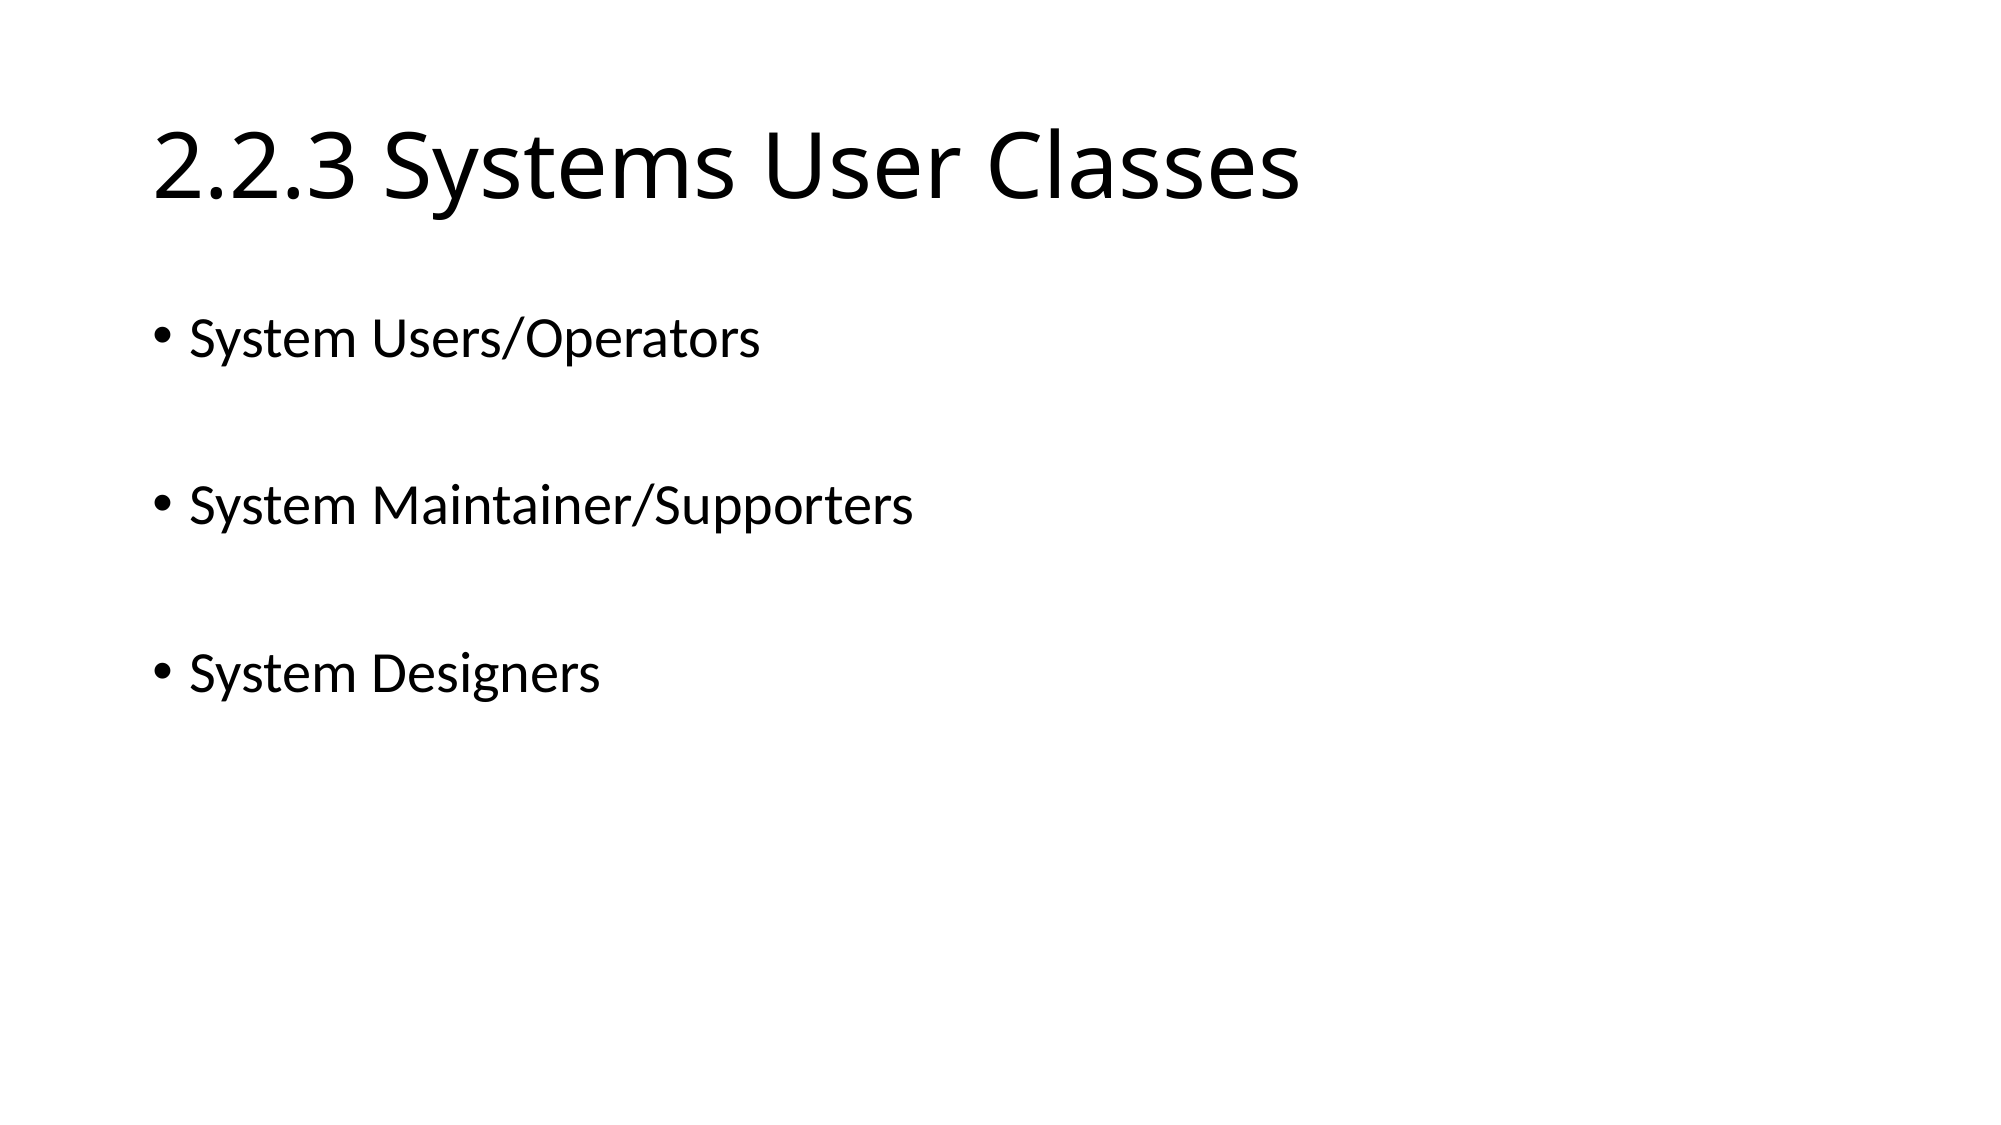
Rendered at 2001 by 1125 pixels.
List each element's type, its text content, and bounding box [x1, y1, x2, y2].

list System Users/Operators System Maintainer/Supporters System Designers [137, 299, 1863, 1014]
title 2.2.3 Systems User Classes [137, 59, 1863, 278]
